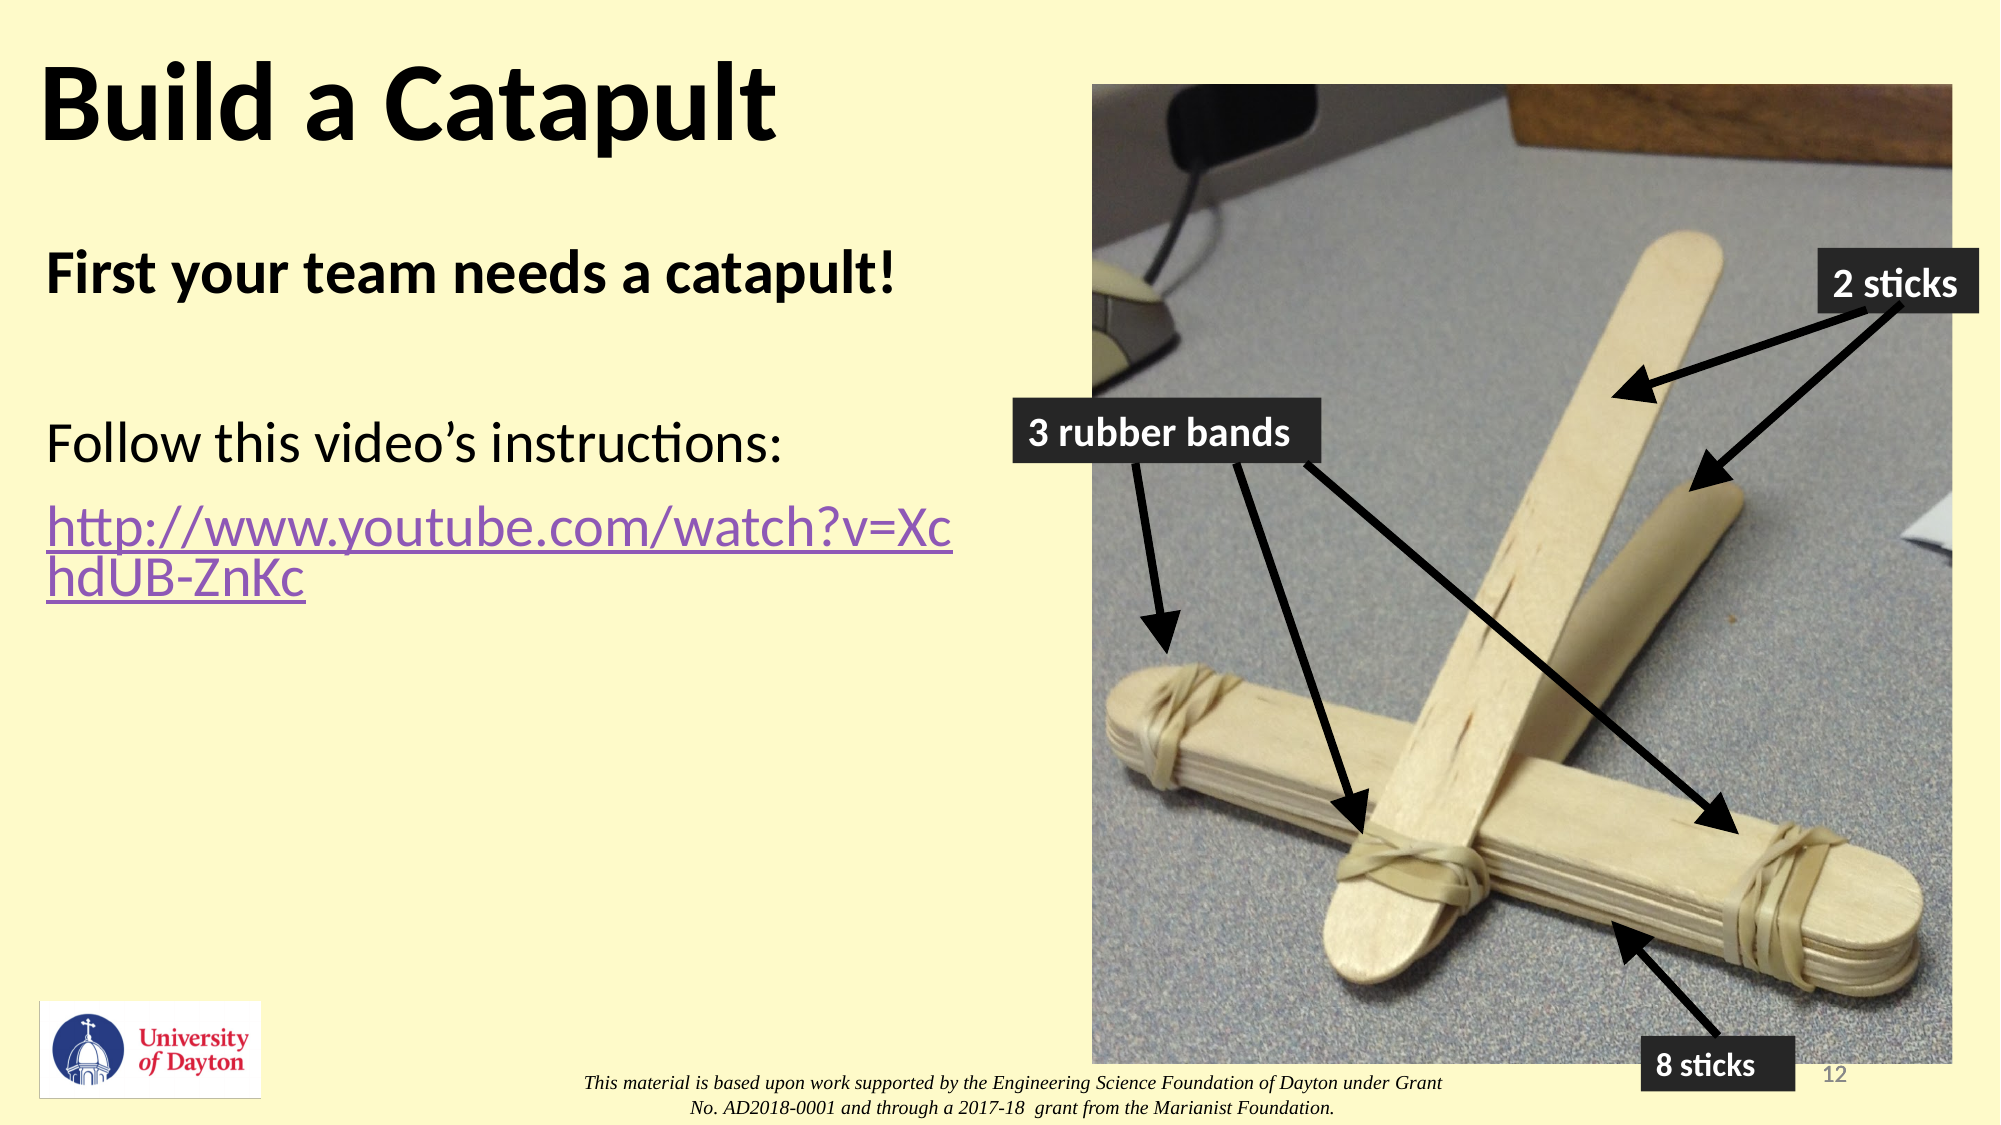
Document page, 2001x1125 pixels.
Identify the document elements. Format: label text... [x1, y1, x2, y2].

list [1091, 499, 1953, 1064]
picture [0, 855, 301, 1125]
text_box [1012, 397, 1740, 835]
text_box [1610, 920, 1796, 1092]
list First your team needs a catapult! Follow this video’s instructions: http://www.youtube.com/watch?v=XchdUB-ZnKc [31, 232, 969, 1002]
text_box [1610, 247, 1980, 492]
title Build a Catapult [24, 20, 1750, 188]
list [1091, 84, 1953, 395]
